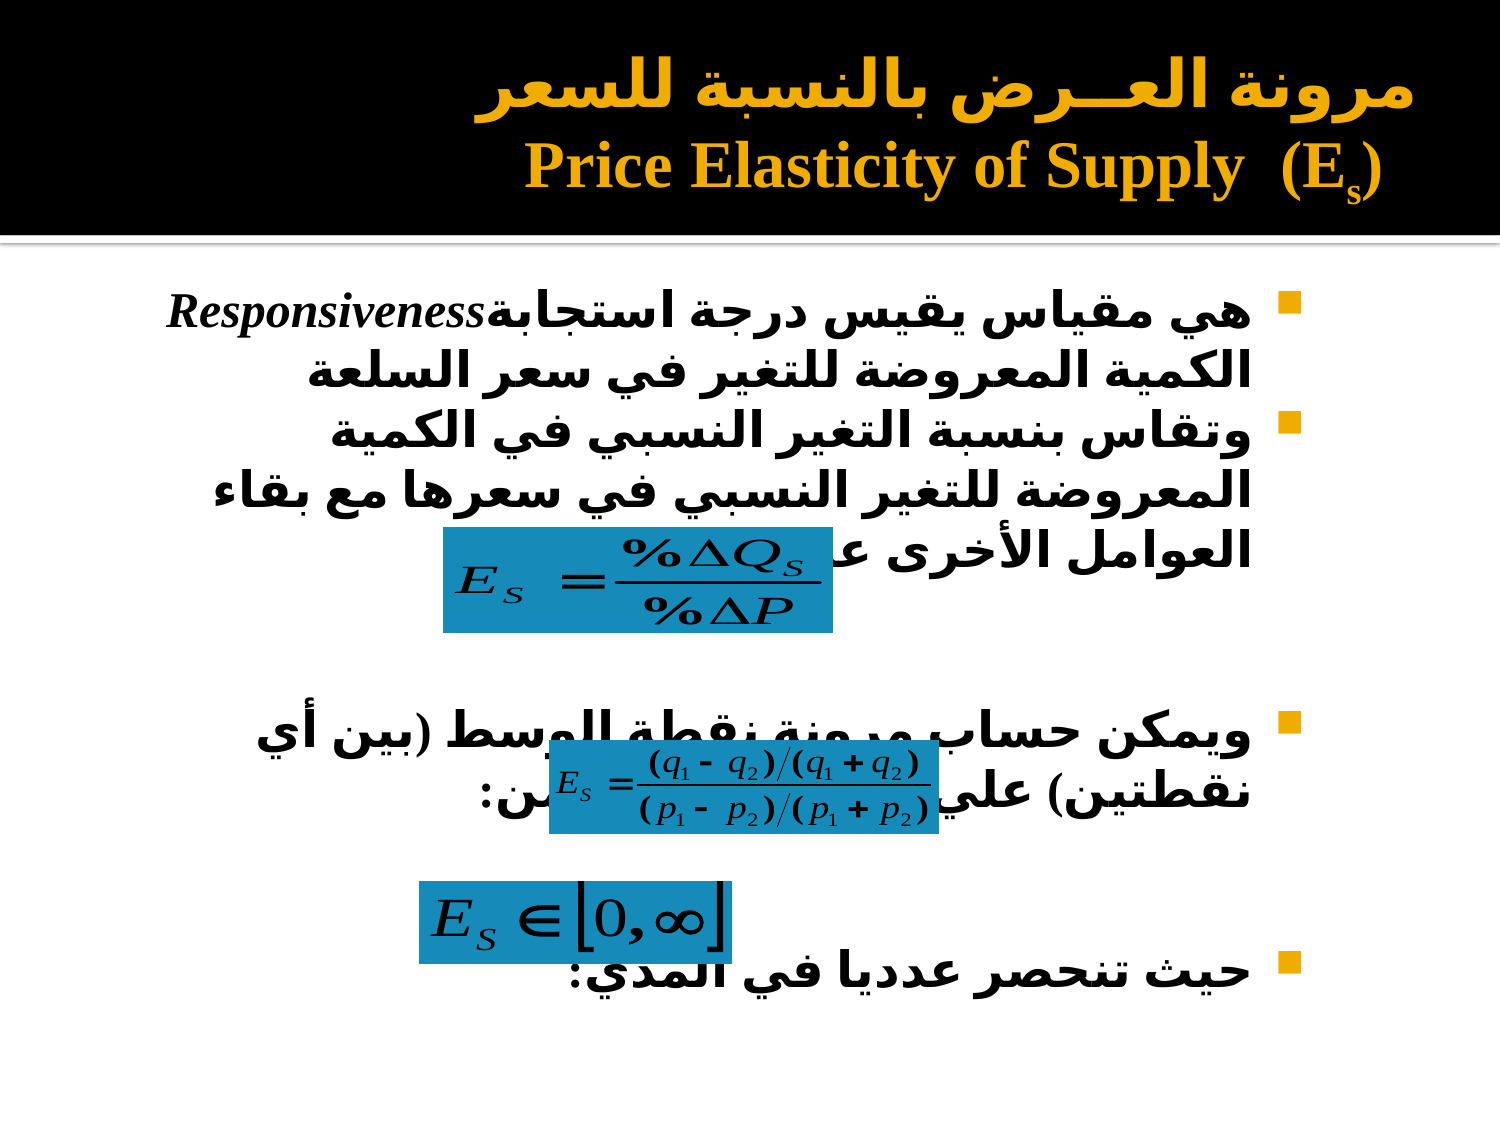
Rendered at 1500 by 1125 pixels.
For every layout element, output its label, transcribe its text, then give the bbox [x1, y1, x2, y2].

list هي مقياس يقيس درجة استجابةResponsiveness الكمية المعروضة للتغير في سعر السلعة وتقاس بنسبة التغير النسبي في الكمية المعروضة للتغير النسبي في سعرها مع بقاء العوامل الأخرى على حالها ويمكن حساب مرونة نقطة الوسط (بين أي نقطتين) علي منحني العرض من: حيث تنحصر عدديا في المدي: [75, 513, 1341, 668]
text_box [442, 527, 833, 634]
title مرونة العــرض بالنسبة للسعر Price Elasticity of Supply (Es) [75, 45, 1425, 209]
list هي مقياس يقيس درجة استجابةResponsiveness الكمية المعروضة للتغير في سعر السلعة وتقاس بنسبة التغير النسبي في الكمية المعروضة للتغير النسبي في سعرها مع بقاء العوامل الأخرى على حالها ويمكن حساب مرونة نقطة الوسط (بين أي نقطتين) علي منحني العرض من: حيث تنحصر عدديا في المدي: [75, 669, 1341, 1005]
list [549, 739, 940, 835]
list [419, 881, 733, 965]
list هي مقياس يقيس درجة استجابةResponsiveness الكمية المعروضة للتغير في سعر السلعة وتقاس بنسبة التغير النسبي في الكمية المعروضة للتغير النسبي في سعرها مع بقاء العوامل الأخرى على حالها ويمكن حساب مرونة نقطة الوسط (بين أي نقطتين) علي منحني العرض من: حيث تنحصر عدديا في المدي: [75, 262, 1341, 512]
